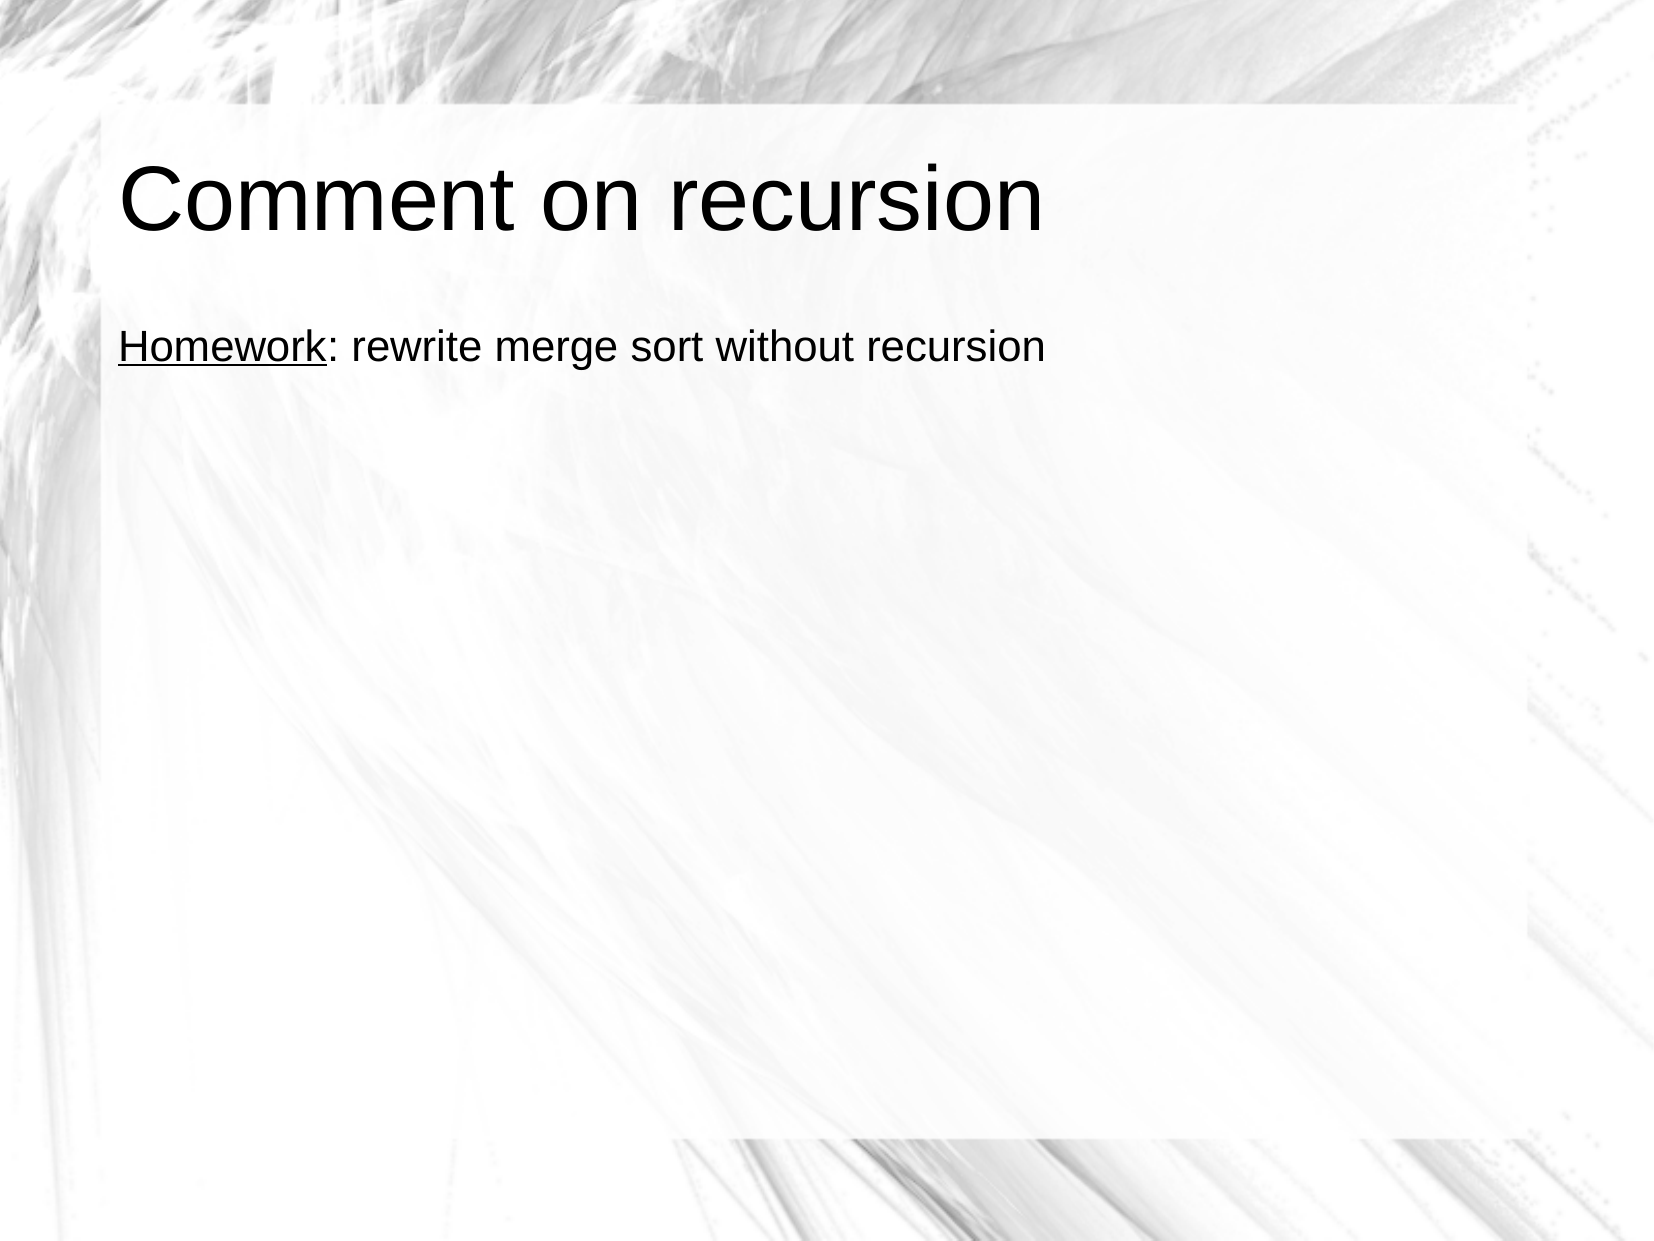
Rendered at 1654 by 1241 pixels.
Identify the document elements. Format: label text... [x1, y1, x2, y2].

list Homework: rewrite merge sort without recursion [118, 319, 1571, 1109]
picture [0, 0, 1654, 1241]
title Comment on recursion [118, 112, 1506, 281]
